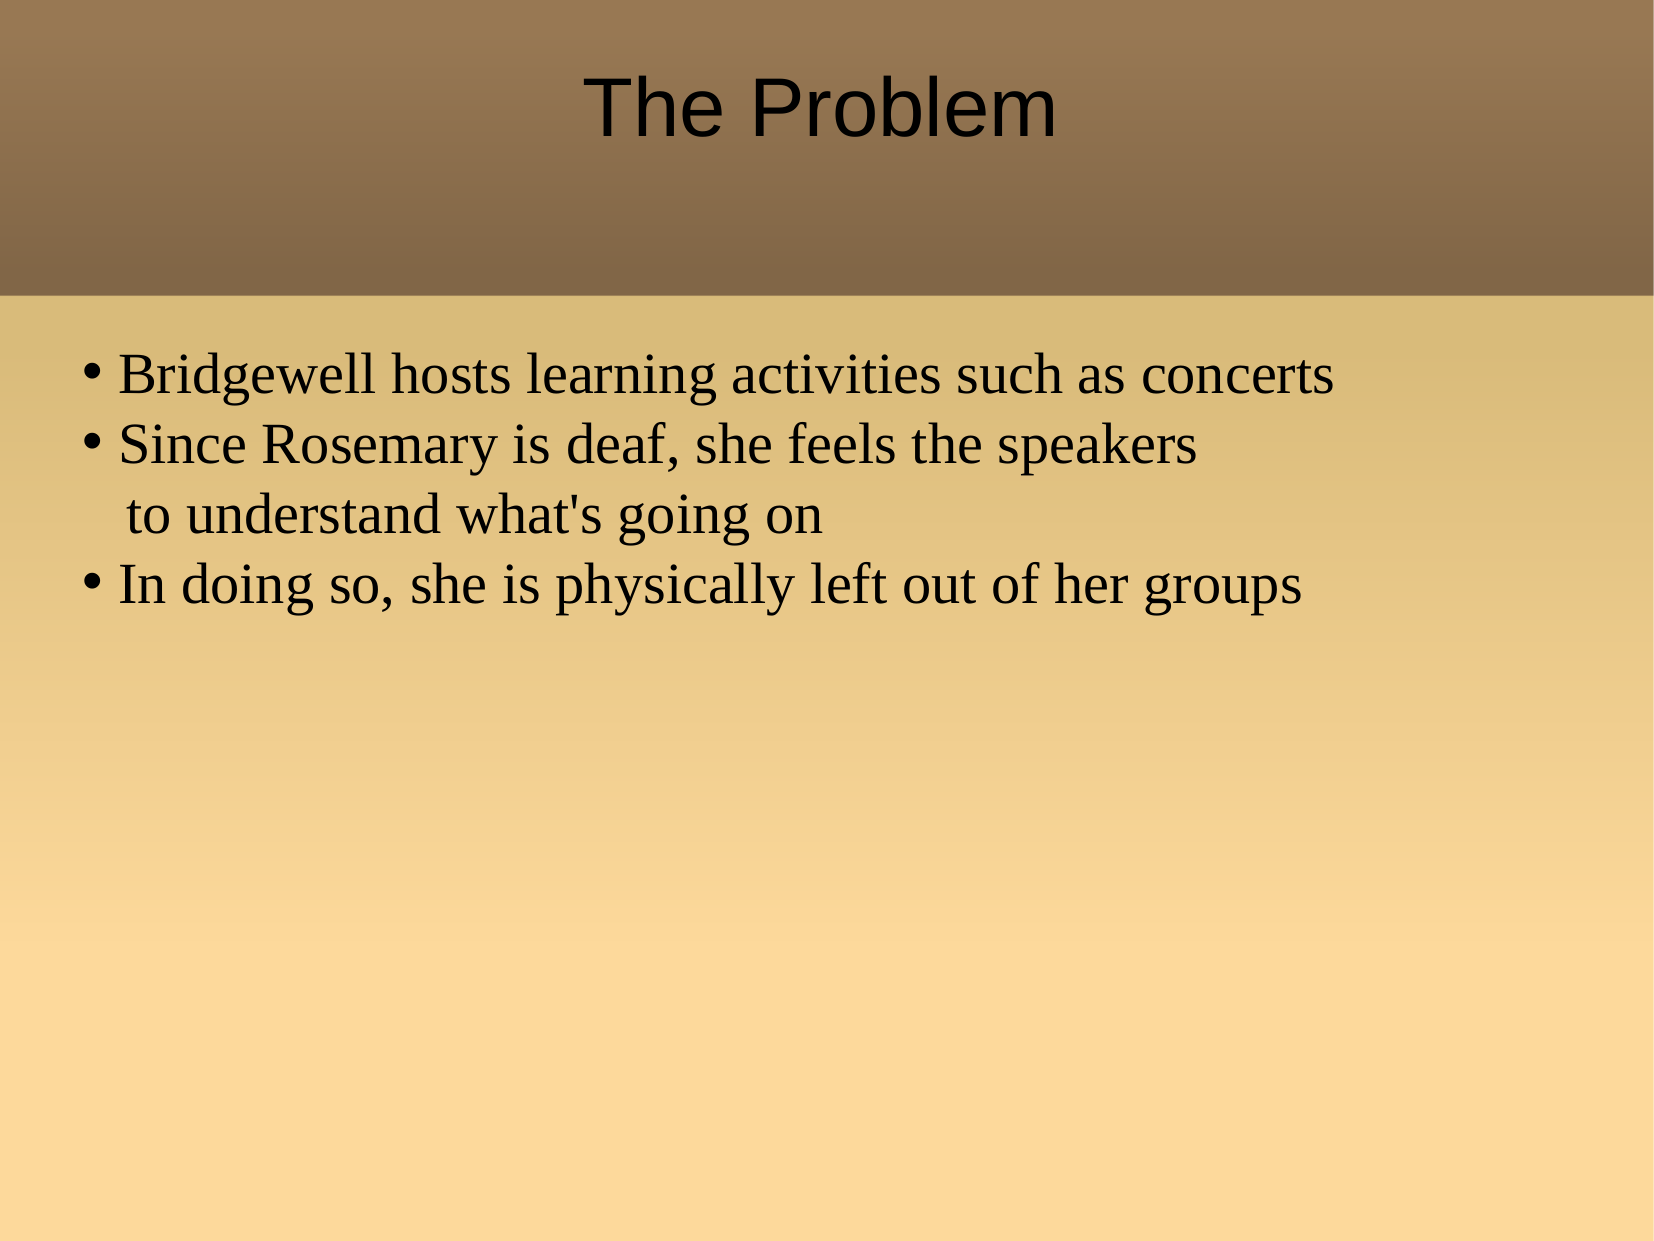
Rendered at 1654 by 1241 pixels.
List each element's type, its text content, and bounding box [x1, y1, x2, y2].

picture [0, 0, 1654, 1241]
text_box The Problem [76, 0, 1565, 207]
text_box Bridgewell hosts learning activities such as concerts Since Rosemary is deaf, she feels the speakers to understand what's going on In doing so, she is physically left out of her groups [82, 290, 1571, 1094]
